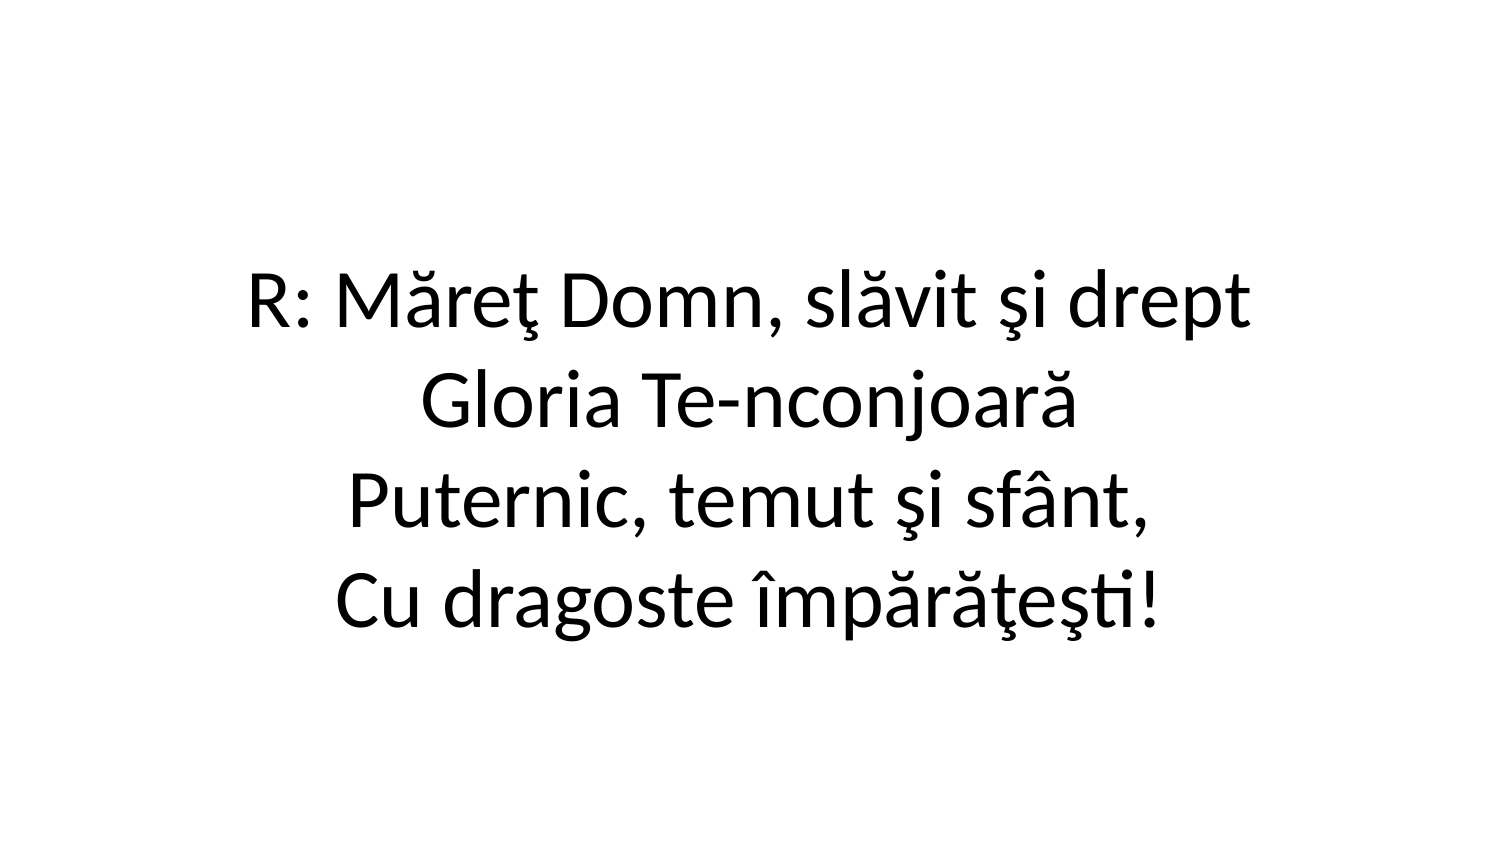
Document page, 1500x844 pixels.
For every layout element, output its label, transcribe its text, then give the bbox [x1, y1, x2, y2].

text_box R: Măreţ Domn, slăvit şi drept Gloria Te-nconjoară Puternic, temut şi sfânt, Cu dragoste împărăţeşti! [231, 192, 1268, 652]
